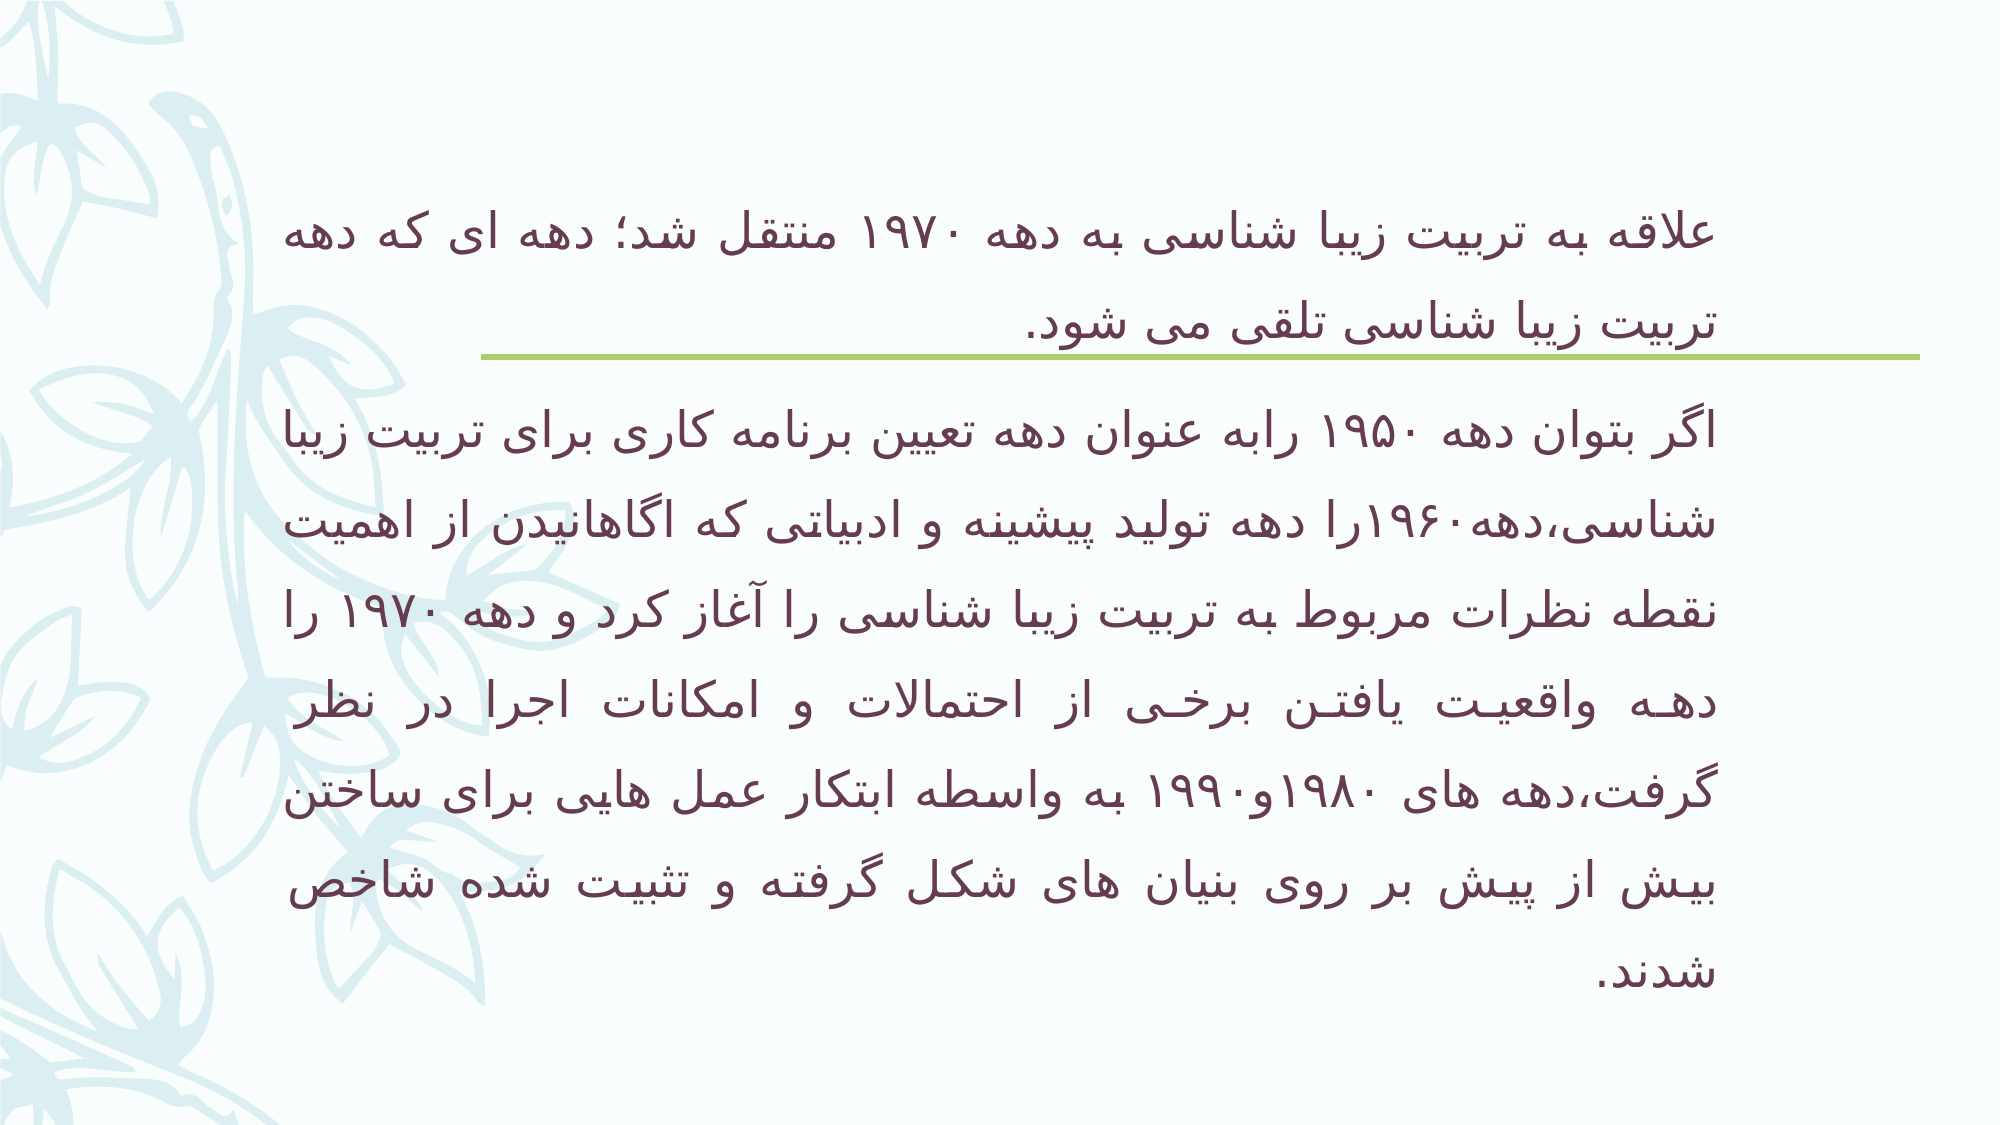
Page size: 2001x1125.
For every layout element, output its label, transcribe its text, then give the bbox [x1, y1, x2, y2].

list علاقه به تربیت زیبا شناسی به دهه ۱۹۷۰ منتقل شد؛ دهه ای که دهه تربیت زیبا شناسی تلقی می شود. اگر بتوان دهه ۱۹۵۰ رابه عنوان دهه تعیین برنامه کاری برای تربیت زیبا شناسی،دهه۱۹۶۰را دهه تولید پیشینه و ادبیاتی که اگاهانیدن از اهمیت نقطه نظرات مربوط به تربیت زیبا شناسی را آغاز کرد و دهه ۱۹۷۰ را دهه واقعیت یافتن برخی از احتمالات و امکانات اجرا در نظر گرفت،دهه های ۱۹۸۰و۱۹۹۰ به واسطه ابتکار عمل هایی برای ساختن بیش از پیش بر روی بنیان های شکل گرفته و تثبیت شده شاخص شدند. [266, 160, 1734, 965]
